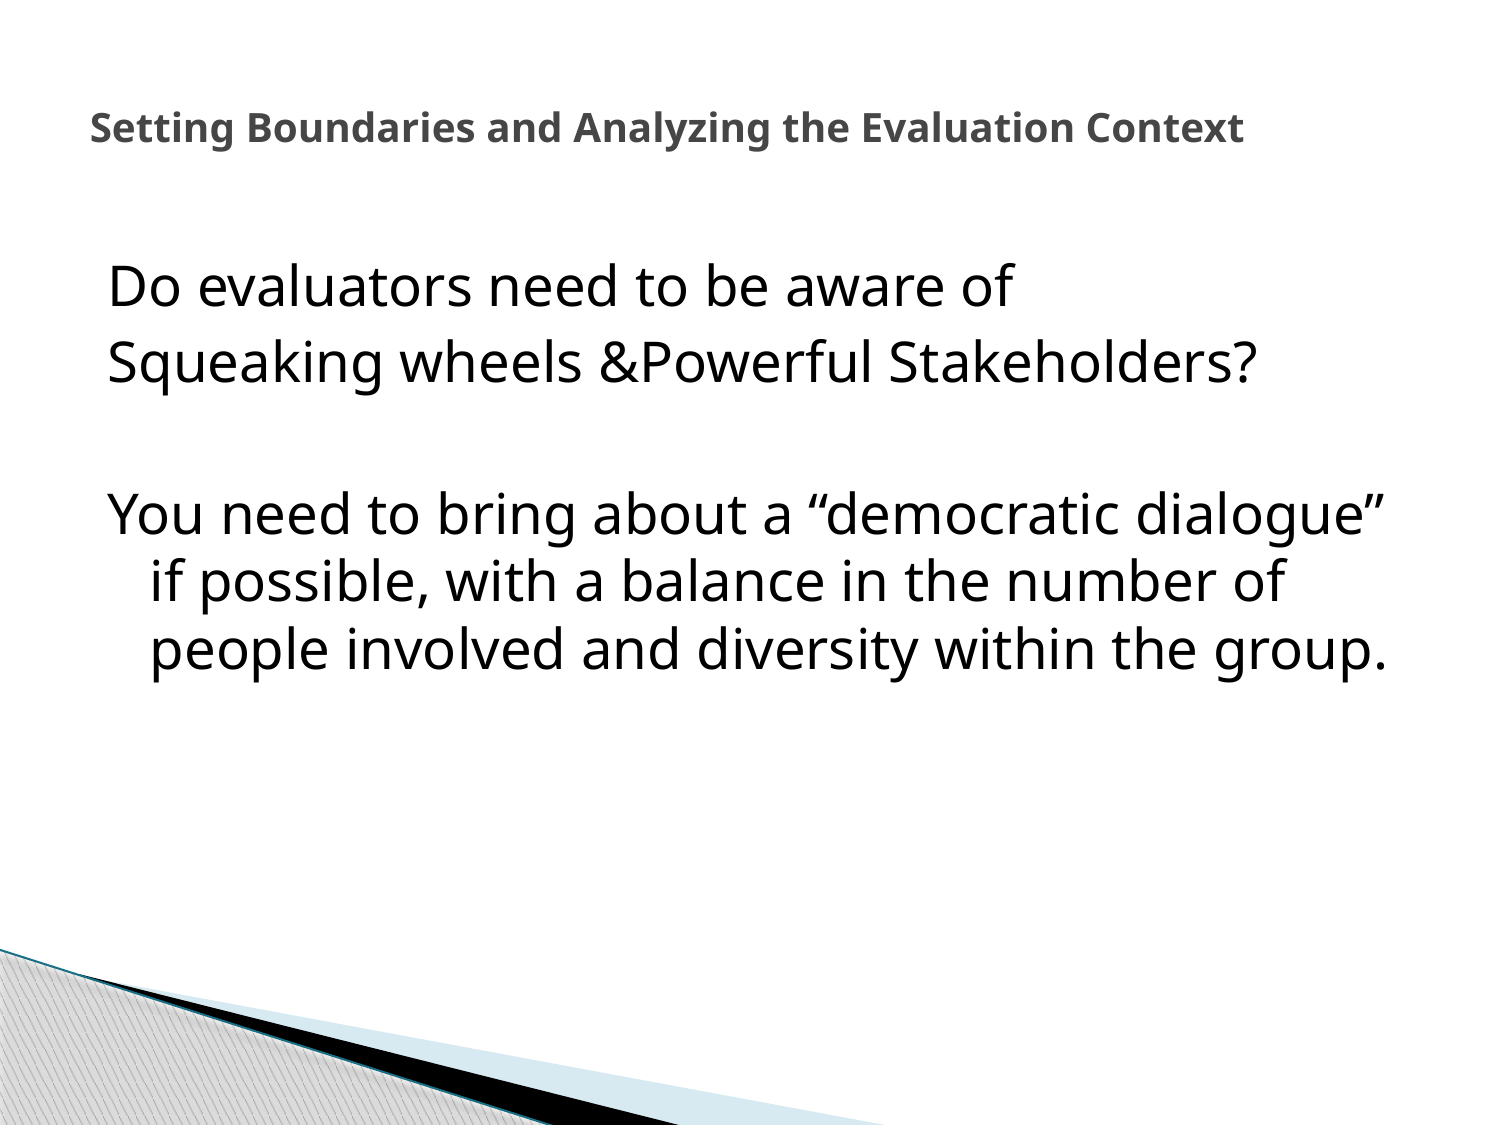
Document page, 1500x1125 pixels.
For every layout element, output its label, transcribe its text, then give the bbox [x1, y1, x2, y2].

list Do evaluators need to be aware of Squeaking wheels &Powerful Stakeholders? You need to bring about a “democratic dialogue” if possible, with a balance in the number of people involved and diversity within the group. [75, 243, 1425, 986]
title Setting Boundaries and Analyzing the Evaluation Context [75, 45, 1425, 233]
